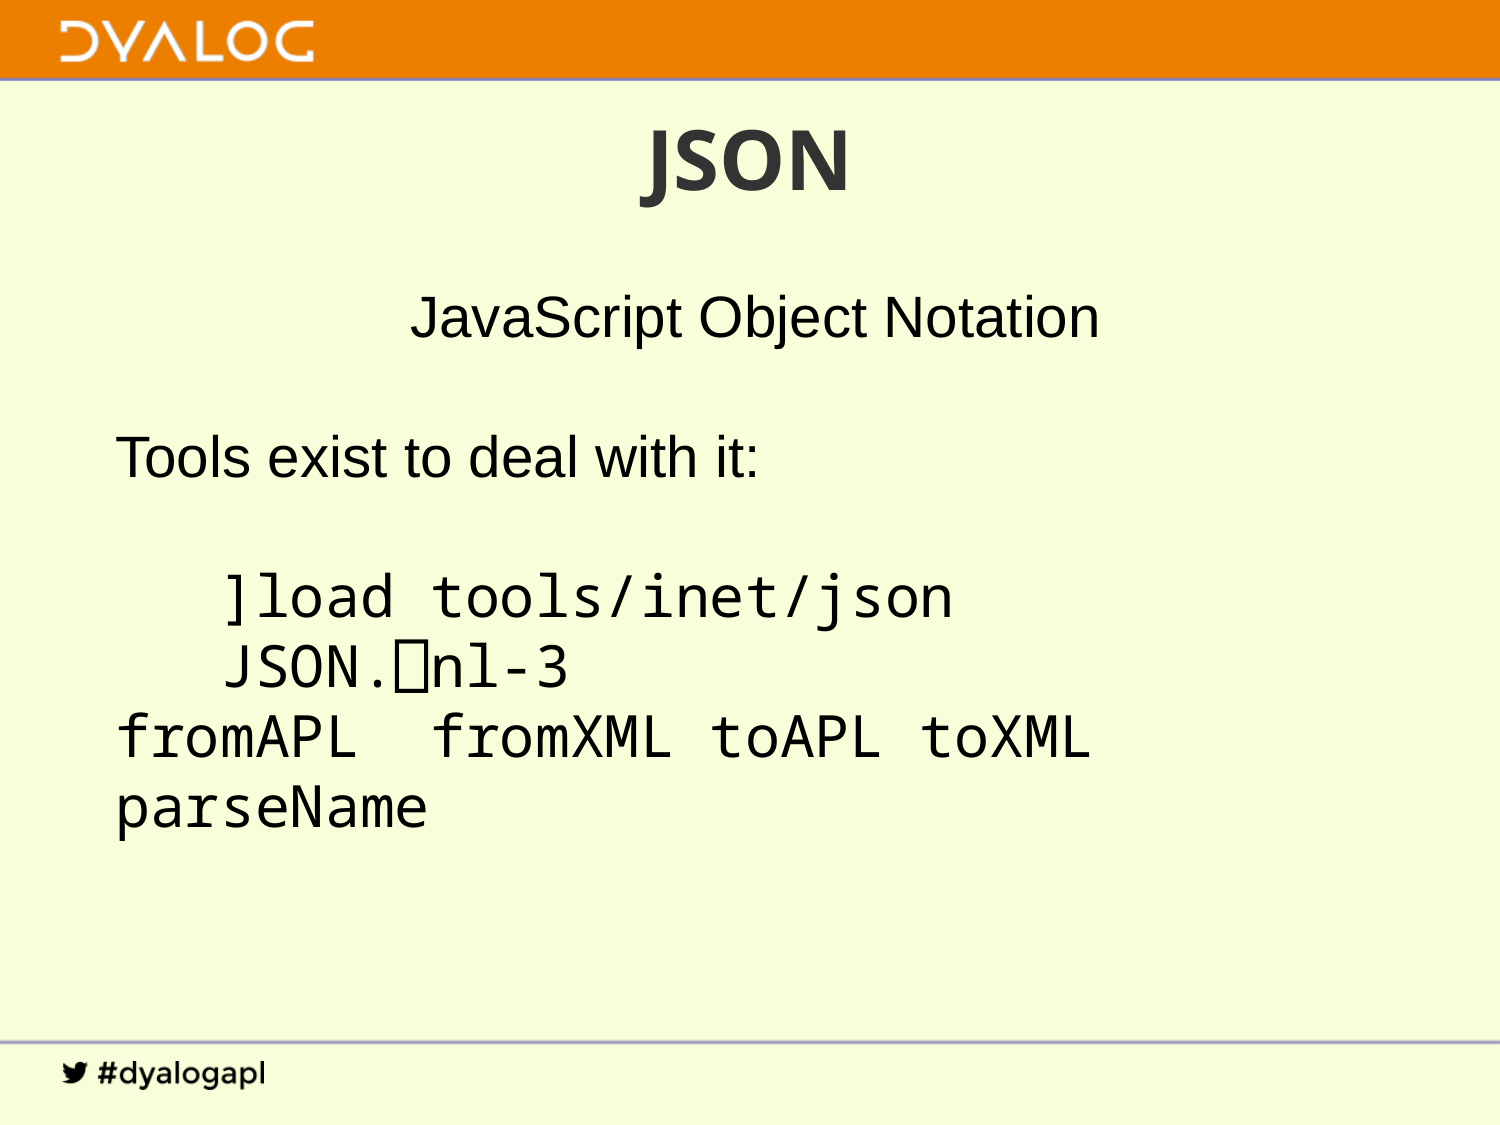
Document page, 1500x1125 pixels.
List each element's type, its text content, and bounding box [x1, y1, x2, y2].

picture [0, 0, 1500, 1125]
title JSON [112, 99, 1388, 268]
subtitle JavaScript Object Notation Tools exist to deal with it: ]load tools/inet/json JSON.⎕nl-3 fromAPL fromXML toAPL toXML parseName [100, 271, 1412, 992]
